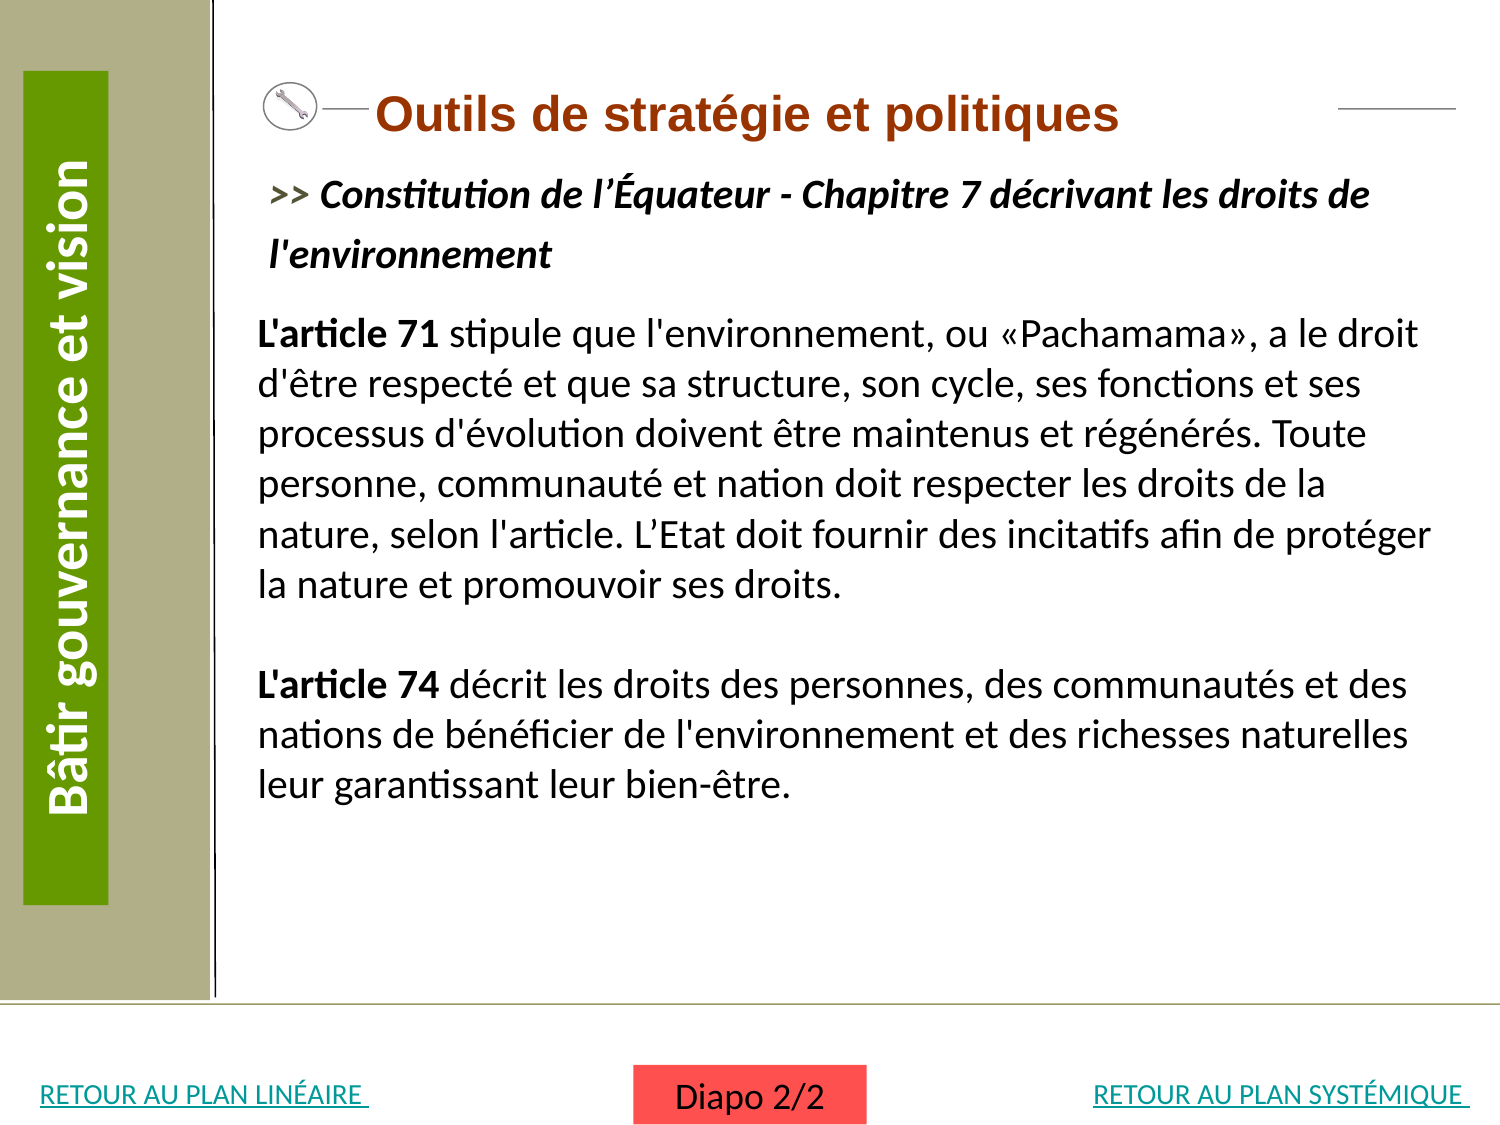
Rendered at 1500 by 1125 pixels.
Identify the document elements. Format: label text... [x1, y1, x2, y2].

text_box [0, 0, 210, 1001]
text_box Outils de stratégie et politiques [369, 63, 1337, 149]
text_box RETOUR AU PLAN LINÉAIRE [27, 1063, 623, 1122]
text_box >> Constitution de l’Équateur - Chapitre 7 décrivant les droits de l'environnement [254, 149, 1500, 285]
text_box Bâtir gouvernance et vision [23, 70, 109, 906]
text_box Diapo 2/2 [633, 1064, 867, 1125]
text_box [263, 82, 317, 121]
picture [274, 89, 309, 120]
text_box RETOUR AU PLAN SYSTÉMIQUE [819, 1063, 1482, 1122]
text_box L'article 71 stipule que l'environnement, ou «Pachamama», a le droit d'être respecté et que sa structure, son cycle, ses fonctions et ses processus d'évolution doivent être maintenus et régénérés. Toute personne, communauté et nation doit respecter les droits de la nature, selon l'article. L’Etat doit fournir des incitatifs afin de protéger la nature et promouvoir ses droits. L'article 74 décrit les droits des personnes, des communautés et des nations de bénéficier de l'environnement et des richesses naturelles leur garantissant leur bien-être. [242, 298, 1450, 814]
